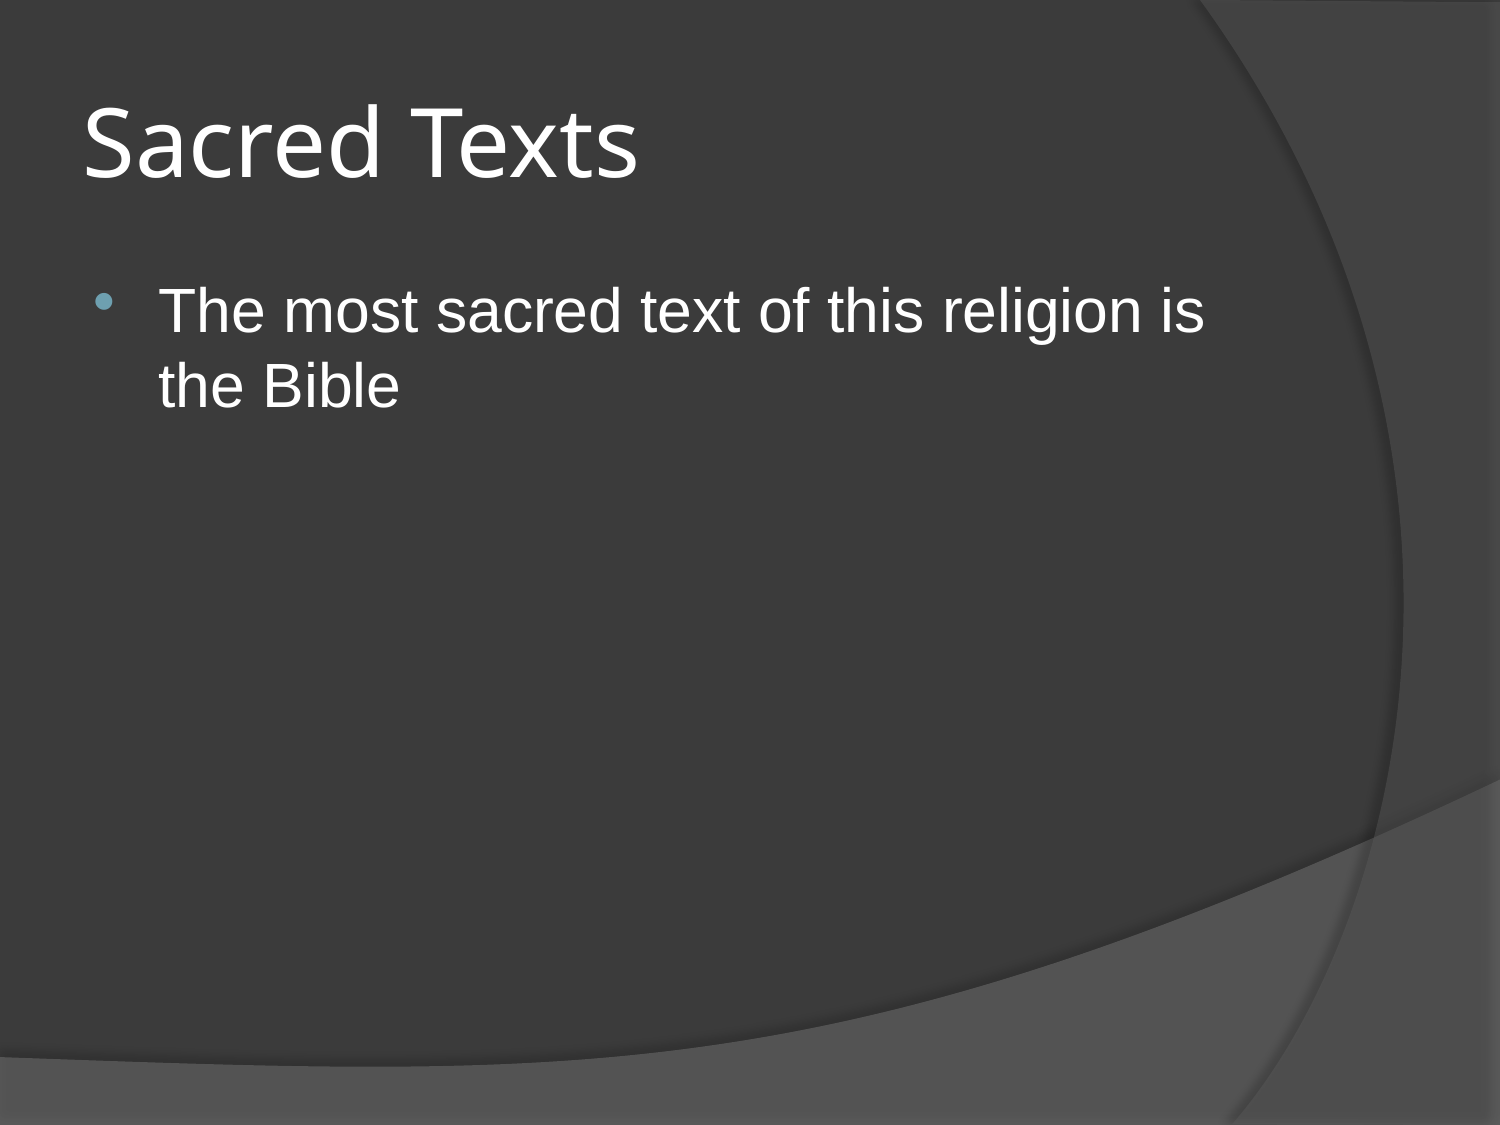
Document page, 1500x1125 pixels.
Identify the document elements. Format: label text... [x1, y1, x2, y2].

list The most sacred text of this religion is the Bible [75, 262, 1300, 1005]
title Sacred Texts [75, 45, 1300, 233]
